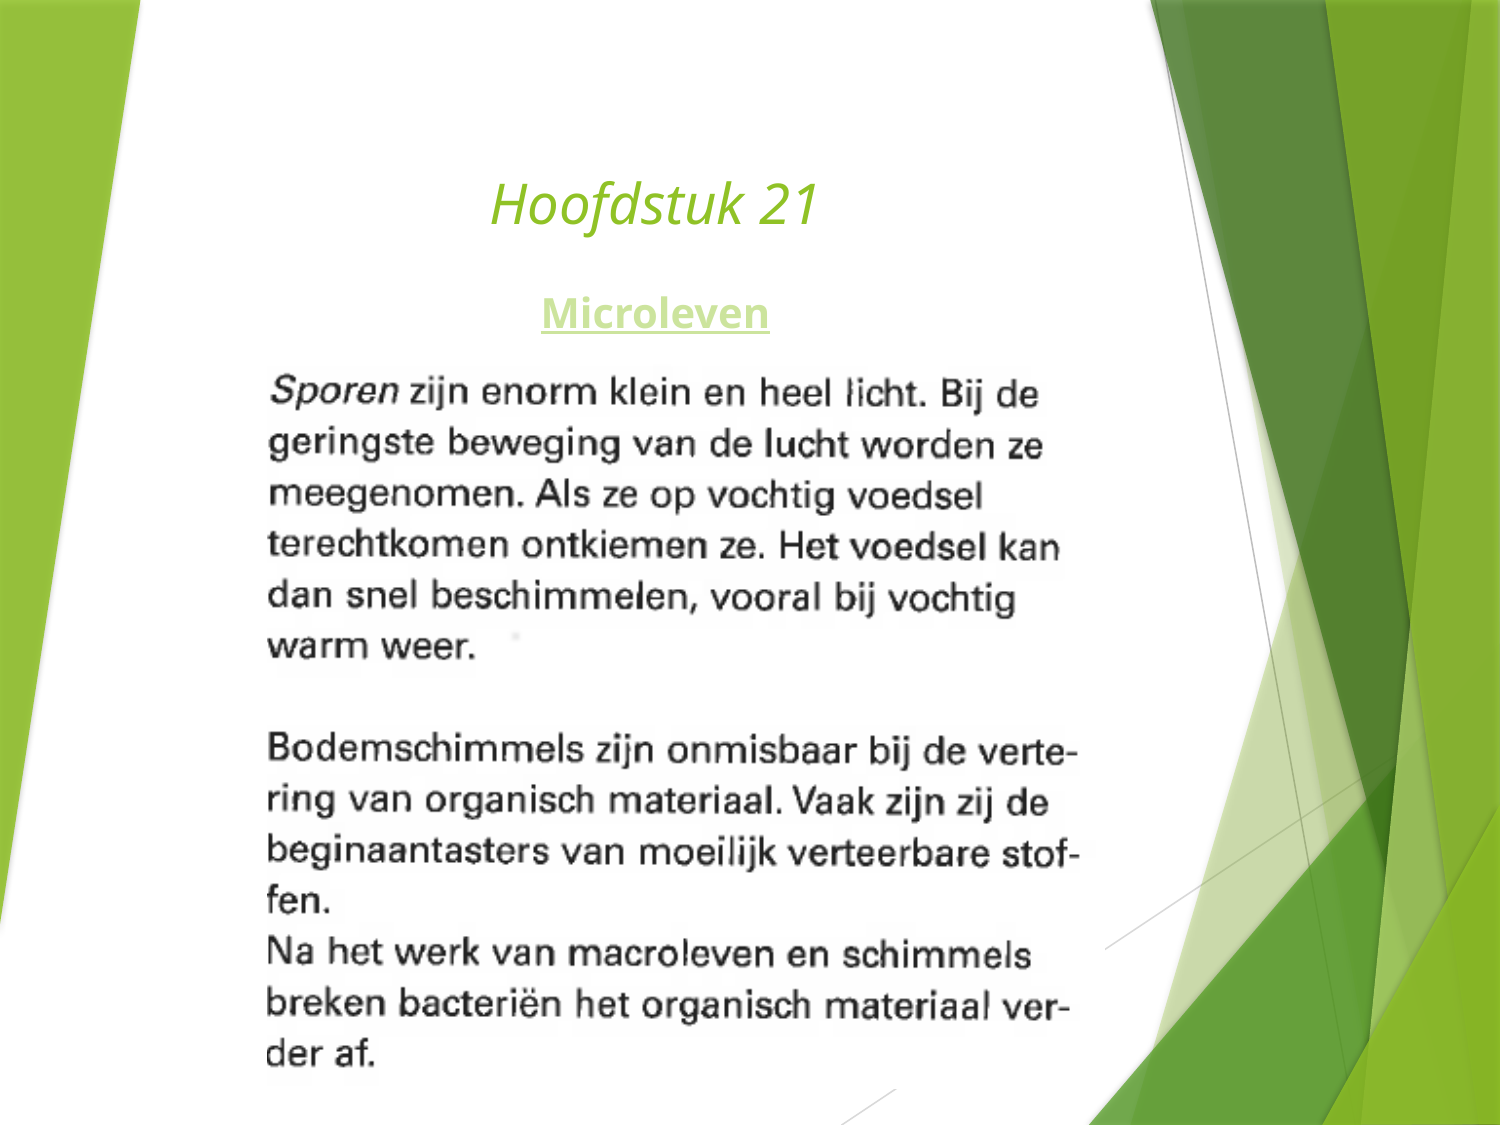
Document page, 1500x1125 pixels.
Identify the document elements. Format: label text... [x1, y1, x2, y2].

title Hoofdstuk 21 [112, 101, 1199, 244]
subtitle Microleven [64, 278, 1247, 1012]
picture [266, 360, 1106, 1090]
